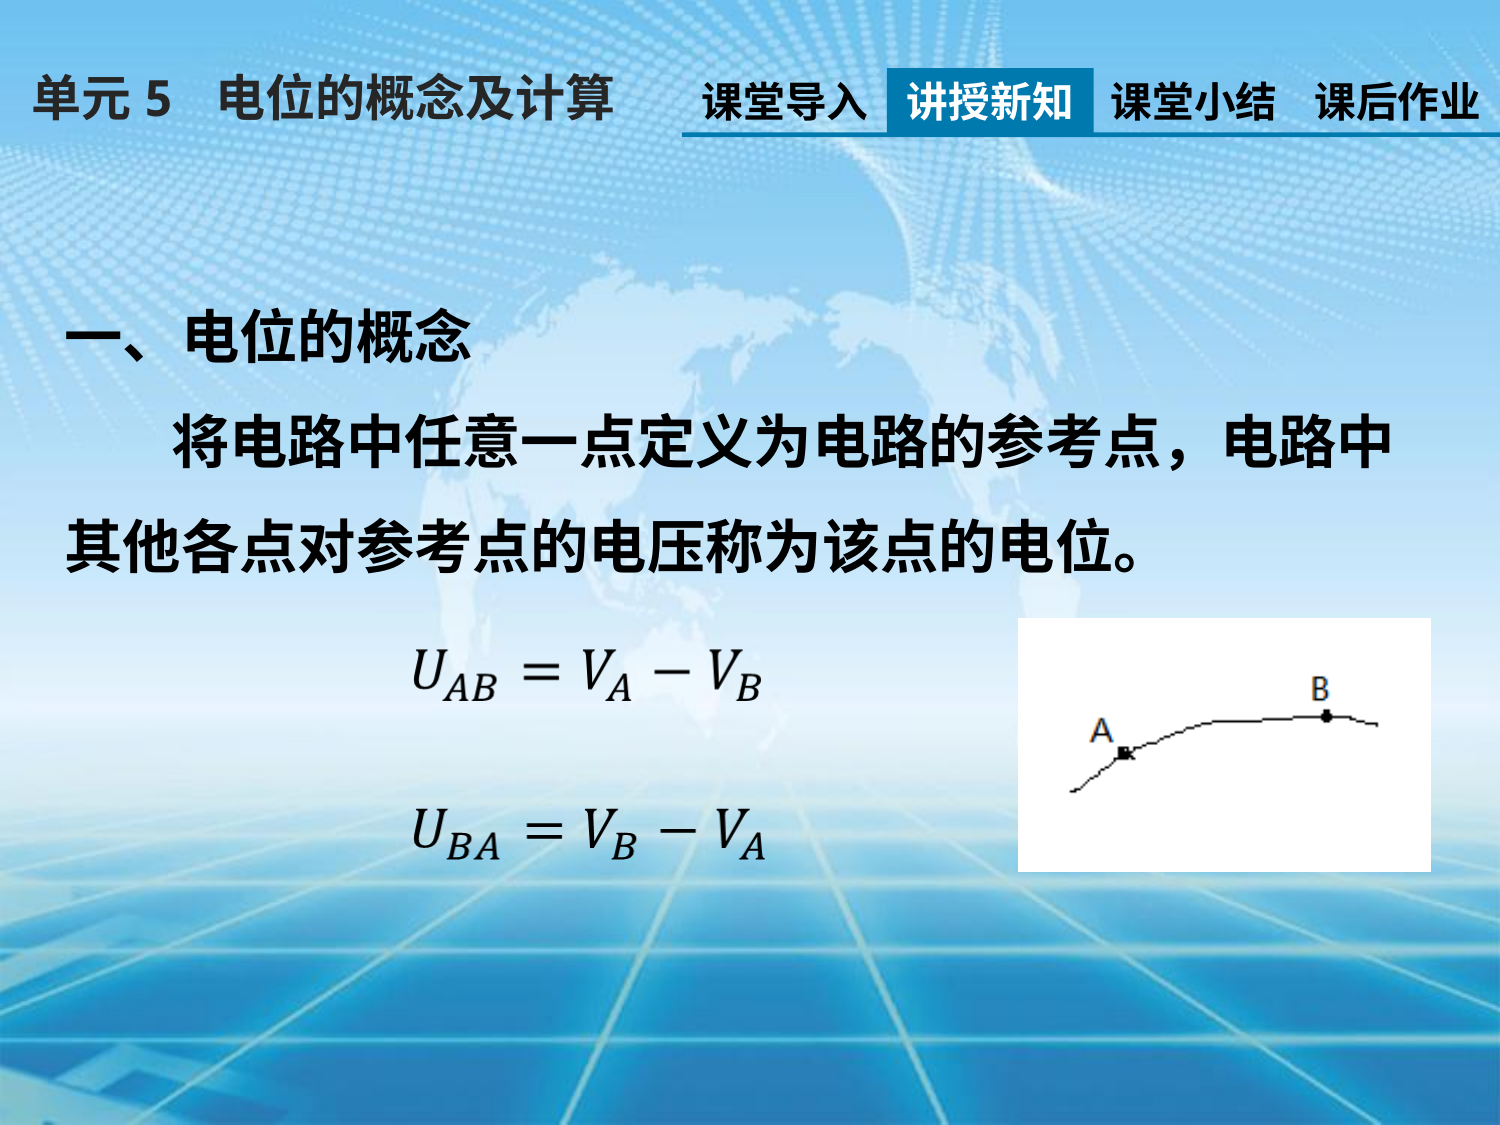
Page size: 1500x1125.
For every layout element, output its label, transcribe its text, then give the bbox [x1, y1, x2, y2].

text_box [399, 631, 778, 703]
text_box [399, 790, 780, 861]
text_box 一、电位的概念 将电路中任意一点定义为电路的参考点，电路中其他各点对参考点的电压称为该点的电位。 [50, 258, 1450, 588]
picture [0, 0, 1500, 1125]
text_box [16, 59, 1500, 135]
